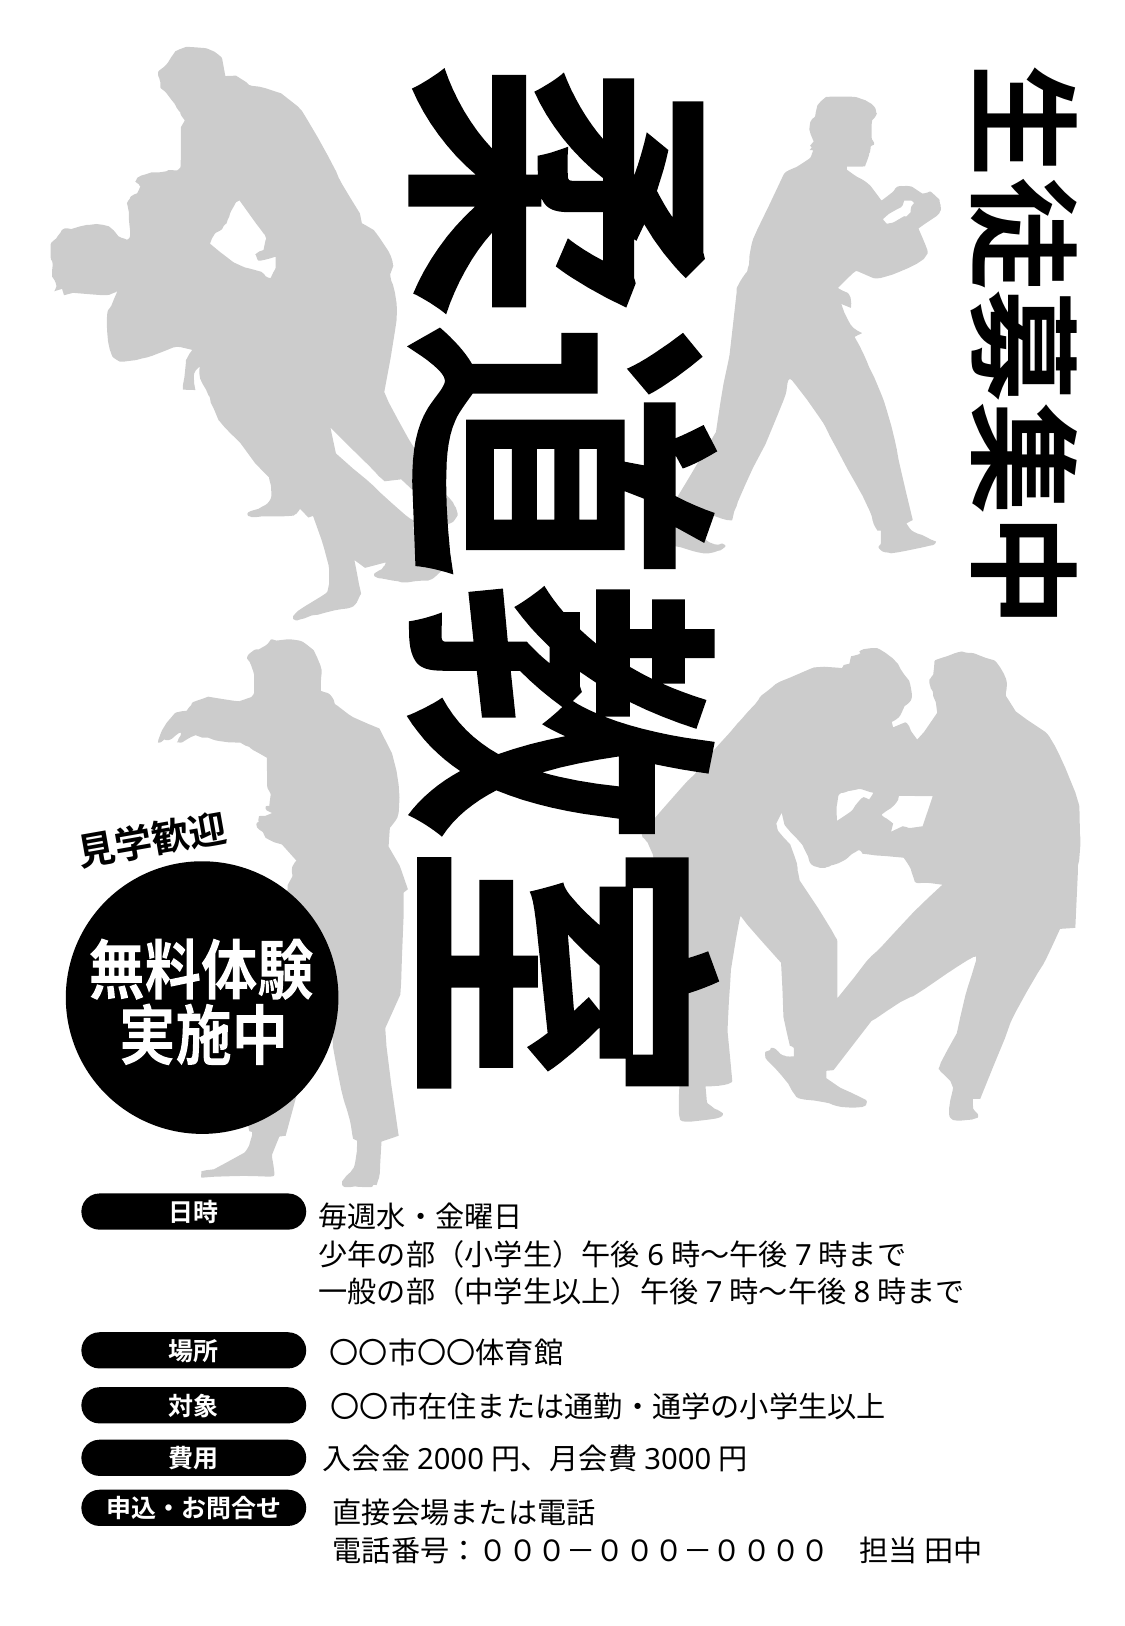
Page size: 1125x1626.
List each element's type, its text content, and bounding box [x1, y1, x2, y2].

text_box 入会金2000円、月会費3000円 [307, 1430, 763, 1483]
text_box 直接会場または電話 電話番号：０００－０００－００００ 担当 田中 [317, 1484, 998, 1575]
text_box 〇〇市在住または通勤・通学の小学生以上 [315, 1377, 902, 1431]
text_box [65, 860, 339, 1135]
text_box 日時 [81, 1193, 307, 1230]
text_box [657, 96, 934, 554]
text_box 申込・お問合せ [81, 1489, 307, 1526]
text_box 生徒募集中 [934, 49, 1102, 718]
text_box 場所 [81, 1332, 307, 1369]
text_box [642, 648, 1081, 1122]
text_box 費用 [81, 1439, 307, 1476]
text_box [50, 46, 458, 621]
text_box 見学歓迎 [58, 793, 246, 860]
text_box 毎週水・金曜日 少年の部（小学生）午後6時～午後7時まで 一般の部（中学生以上）午後7時～午後8時まで [303, 1188, 980, 1316]
text_box [157, 639, 408, 1188]
text_box 〇〇市〇〇体育館 [314, 1324, 579, 1377]
text_box 対象 [81, 1387, 307, 1424]
